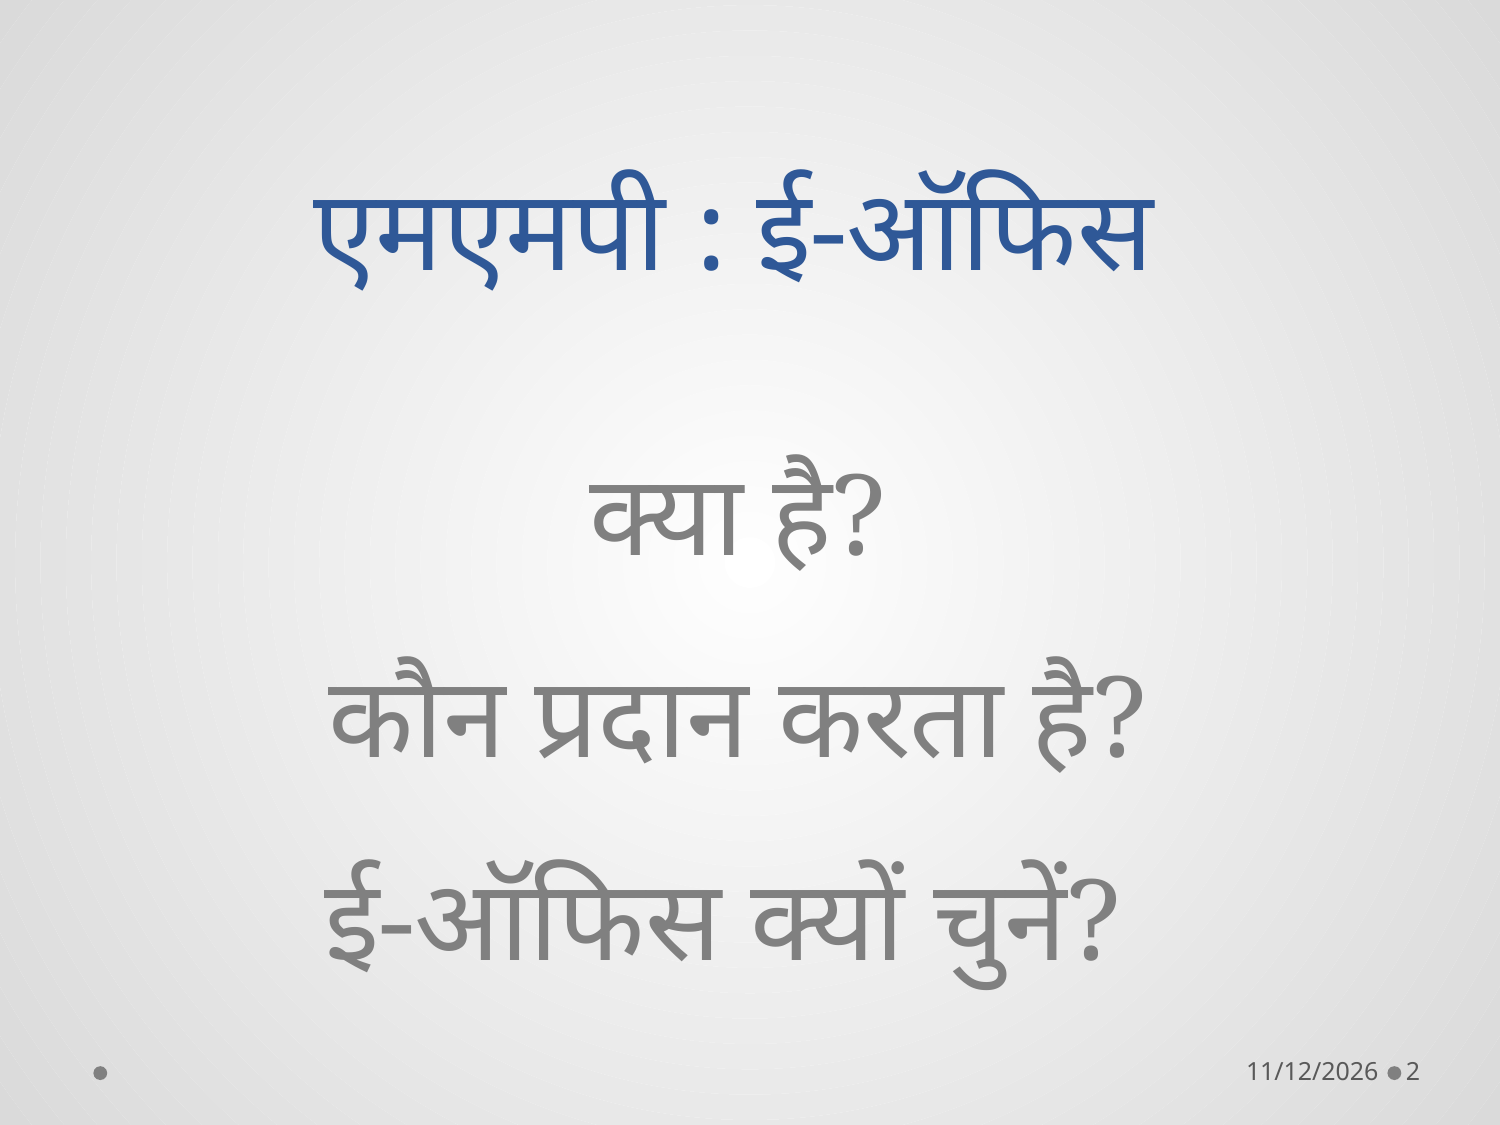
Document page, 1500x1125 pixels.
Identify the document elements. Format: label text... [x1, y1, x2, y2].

text_box क्या है? कौन प्रदान करता है? ई-ऑफिस क्यों चुनें? [62, 350, 1413, 1008]
title एमएमपी : ई-ऑफिस [58, 75, 1409, 300]
slide_number 2 [1401, 1042, 1494, 1103]
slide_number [1043, 1042, 1386, 1103]
